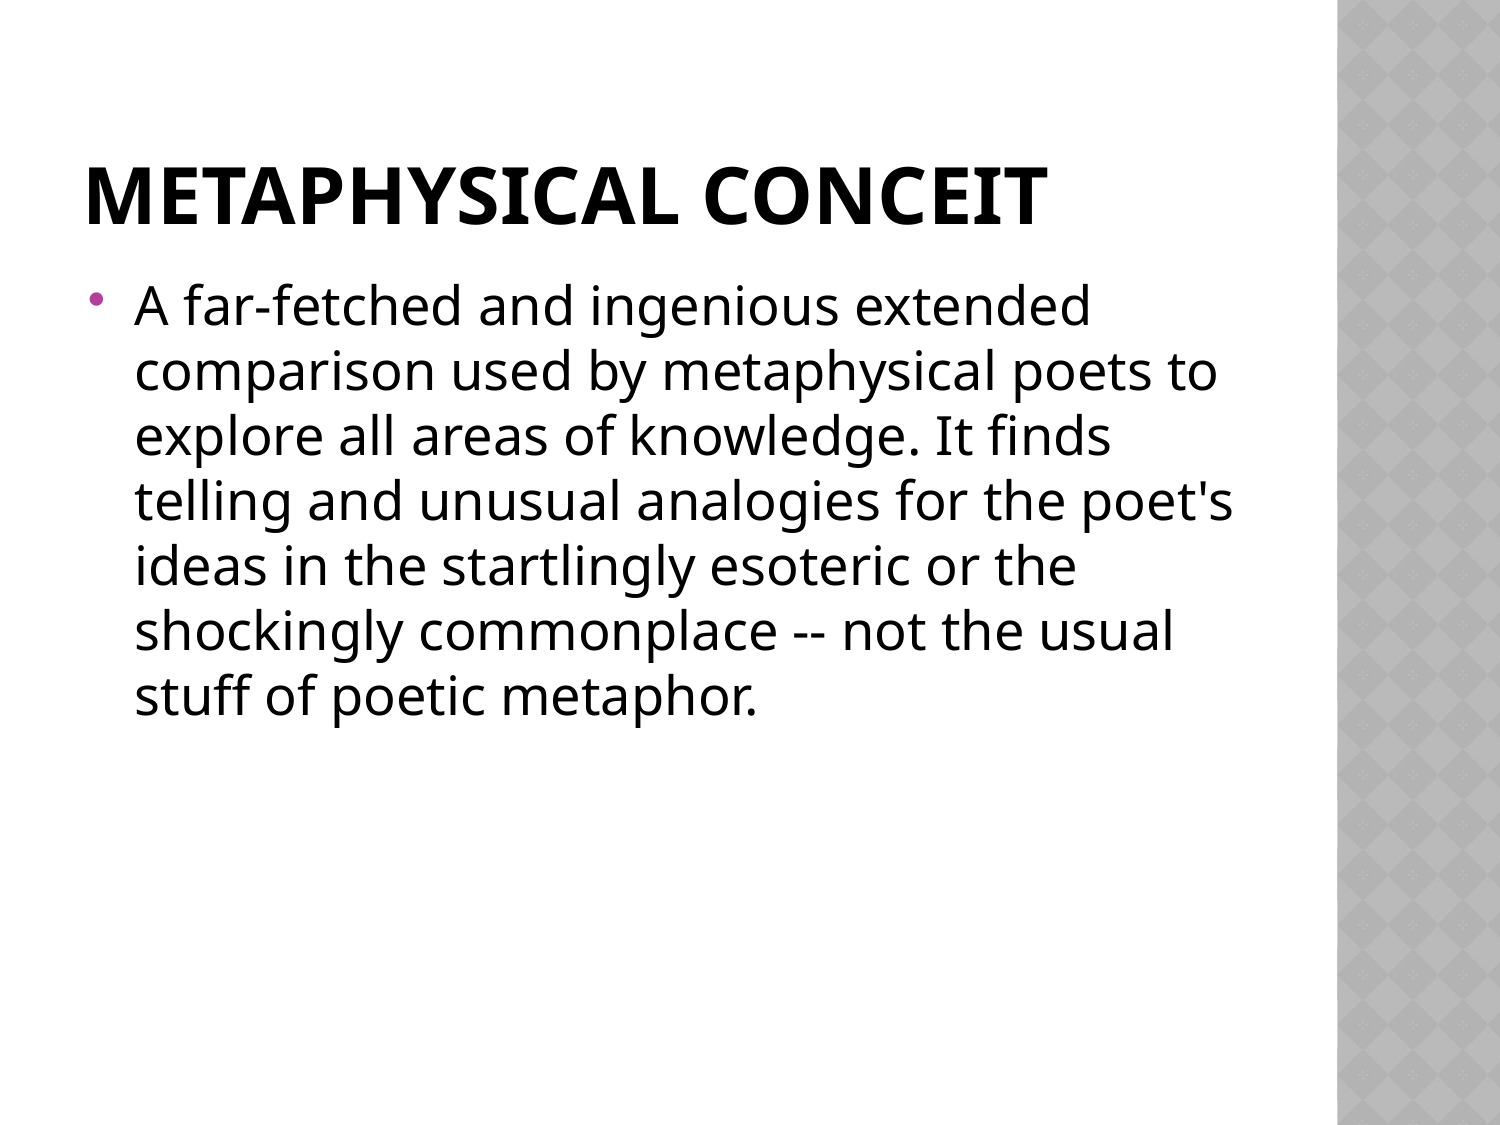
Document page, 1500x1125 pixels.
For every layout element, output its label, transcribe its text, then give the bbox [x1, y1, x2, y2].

list A far-fetched and ingenious extended comparison used by metaphysical poets to explore all areas of knowledge. It finds telling and unusual analogies for the poet's ideas in the startlingly esoteric or the shockingly commonplace -- not the usual stuff of poetic metaphor. [75, 264, 1263, 1059]
title Metaphysical conceit [75, 52, 1263, 240]
